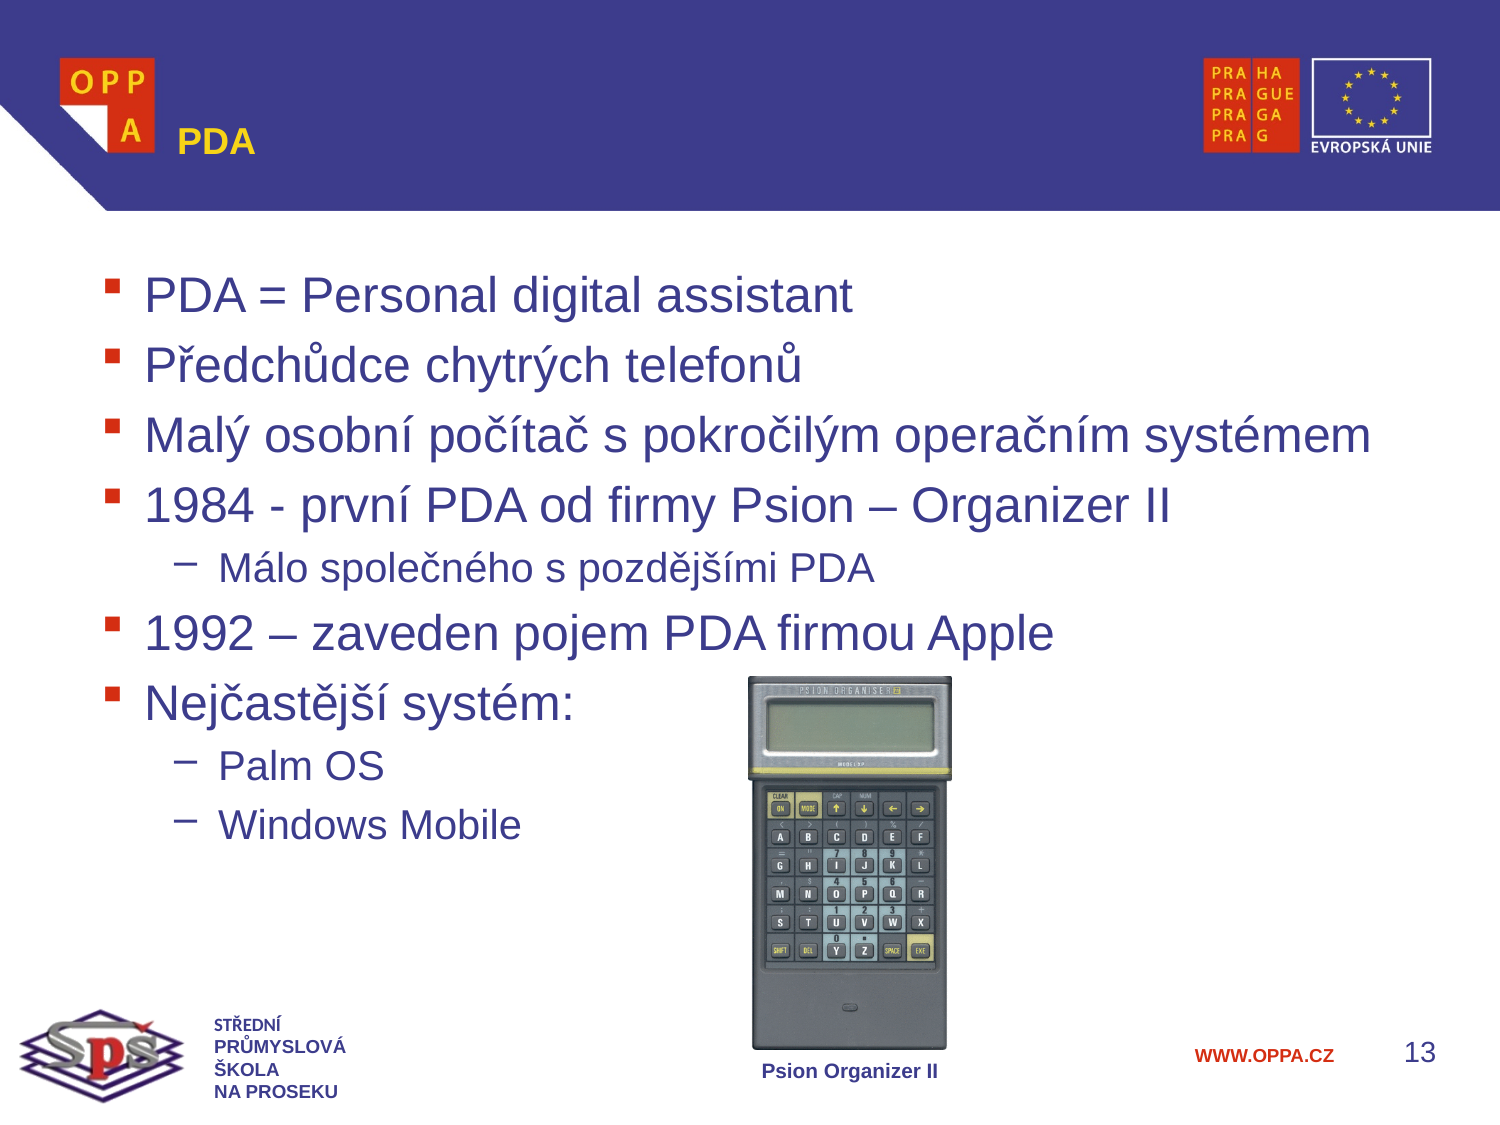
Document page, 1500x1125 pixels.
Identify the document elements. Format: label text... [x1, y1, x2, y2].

picture [19, 1001, 186, 1107]
slide_number 13 [1339, 1015, 1437, 1069]
picture [748, 676, 952, 1051]
picture [0, 0, 1500, 211]
list PDA = Personal digital assistant Předchůdce chytrých telefonů Malý osobní počítač s pokročilým operačním systémem 1984 - první PDA od firmy Psion – Organizer II Málo společného s pozdějšími PDA 1992 – zaveden pojem PDA firmou Apple Nejčastější systém: Palm OS Windows Mobile [101, 262, 1437, 1005]
title PDA [177, 38, 1137, 162]
text_box Psion Organizer II [746, 1056, 954, 1090]
text_box STŘEDNÍ PRŮMYSLOVÁ ŠKOLA NA PROSEKU [199, 1004, 509, 1110]
